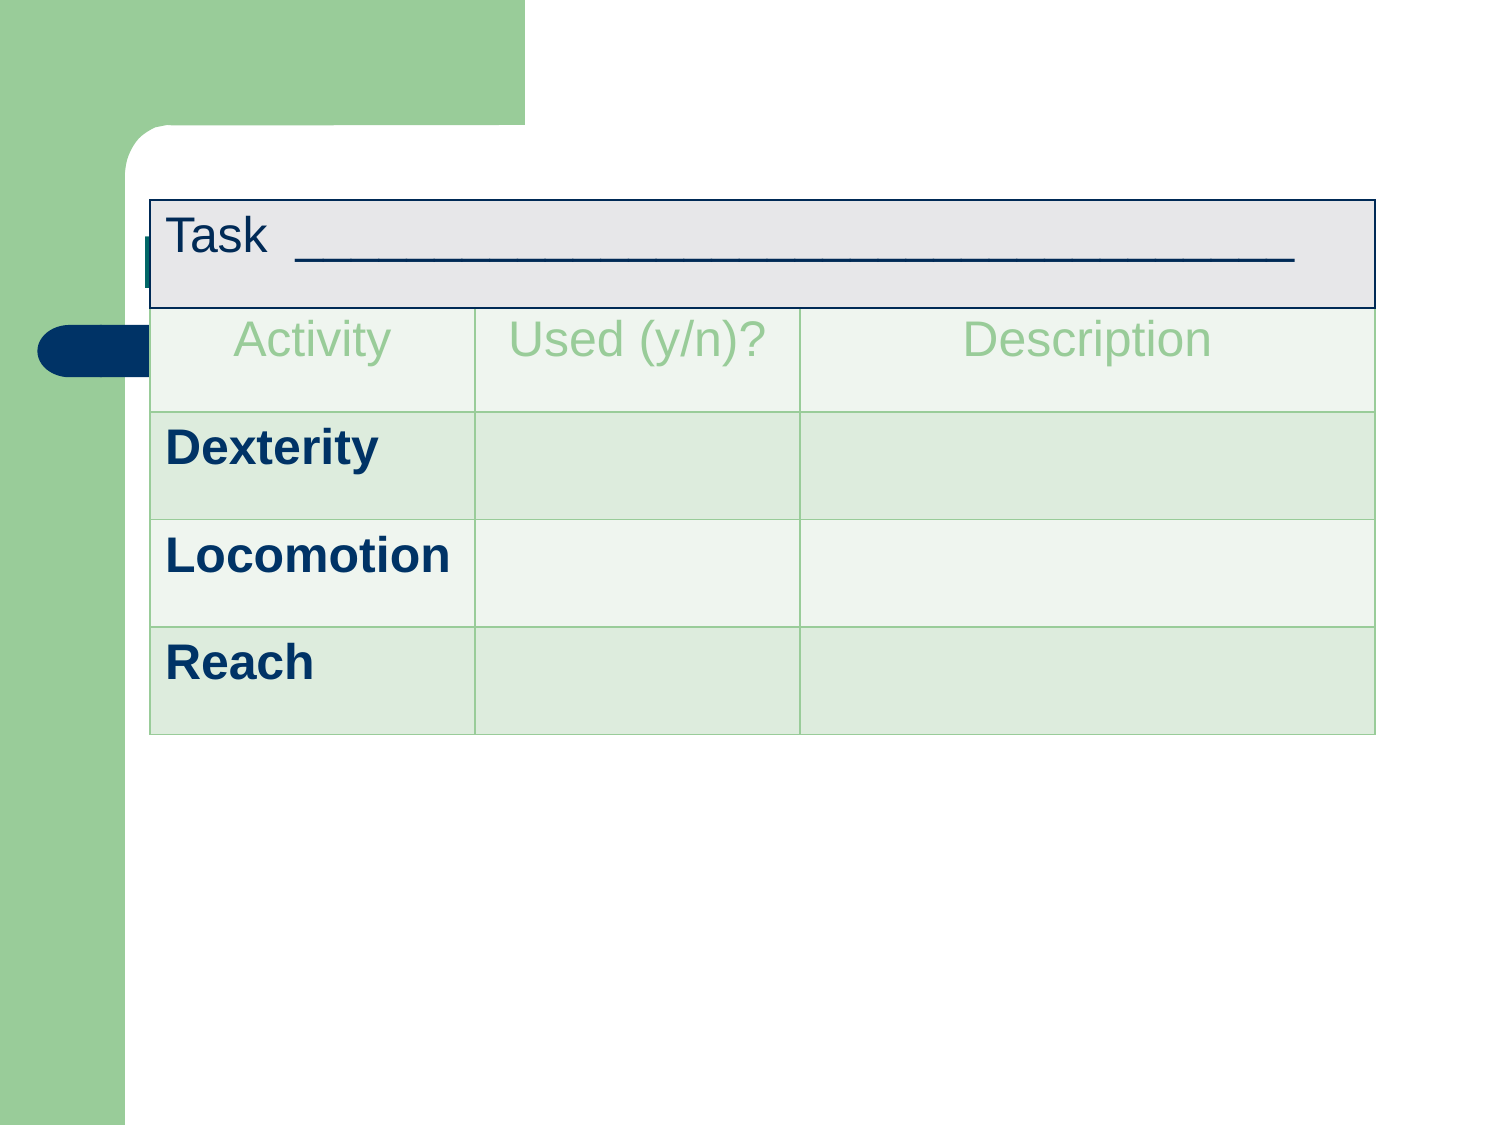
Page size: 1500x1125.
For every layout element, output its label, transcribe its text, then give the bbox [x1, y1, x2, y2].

table_header Description [801, 309, 1374, 411]
table_cell [801, 520, 1374, 626]
table_header Task ____________________________________ [151, 201, 1374, 307]
title People in Design [124, 124, 1426, 313]
table_cell [476, 413, 799, 519]
table_header Used (y/n)? [476, 309, 799, 411]
table_cell Locomotion [151, 520, 474, 626]
table_cell Reach [151, 628, 474, 734]
table_cell Dexterity [151, 413, 474, 519]
table_cell [801, 628, 1374, 734]
table_cell [476, 520, 799, 626]
table_header Activity [151, 309, 474, 411]
table_cell [801, 413, 1374, 519]
table_cell [476, 628, 799, 734]
